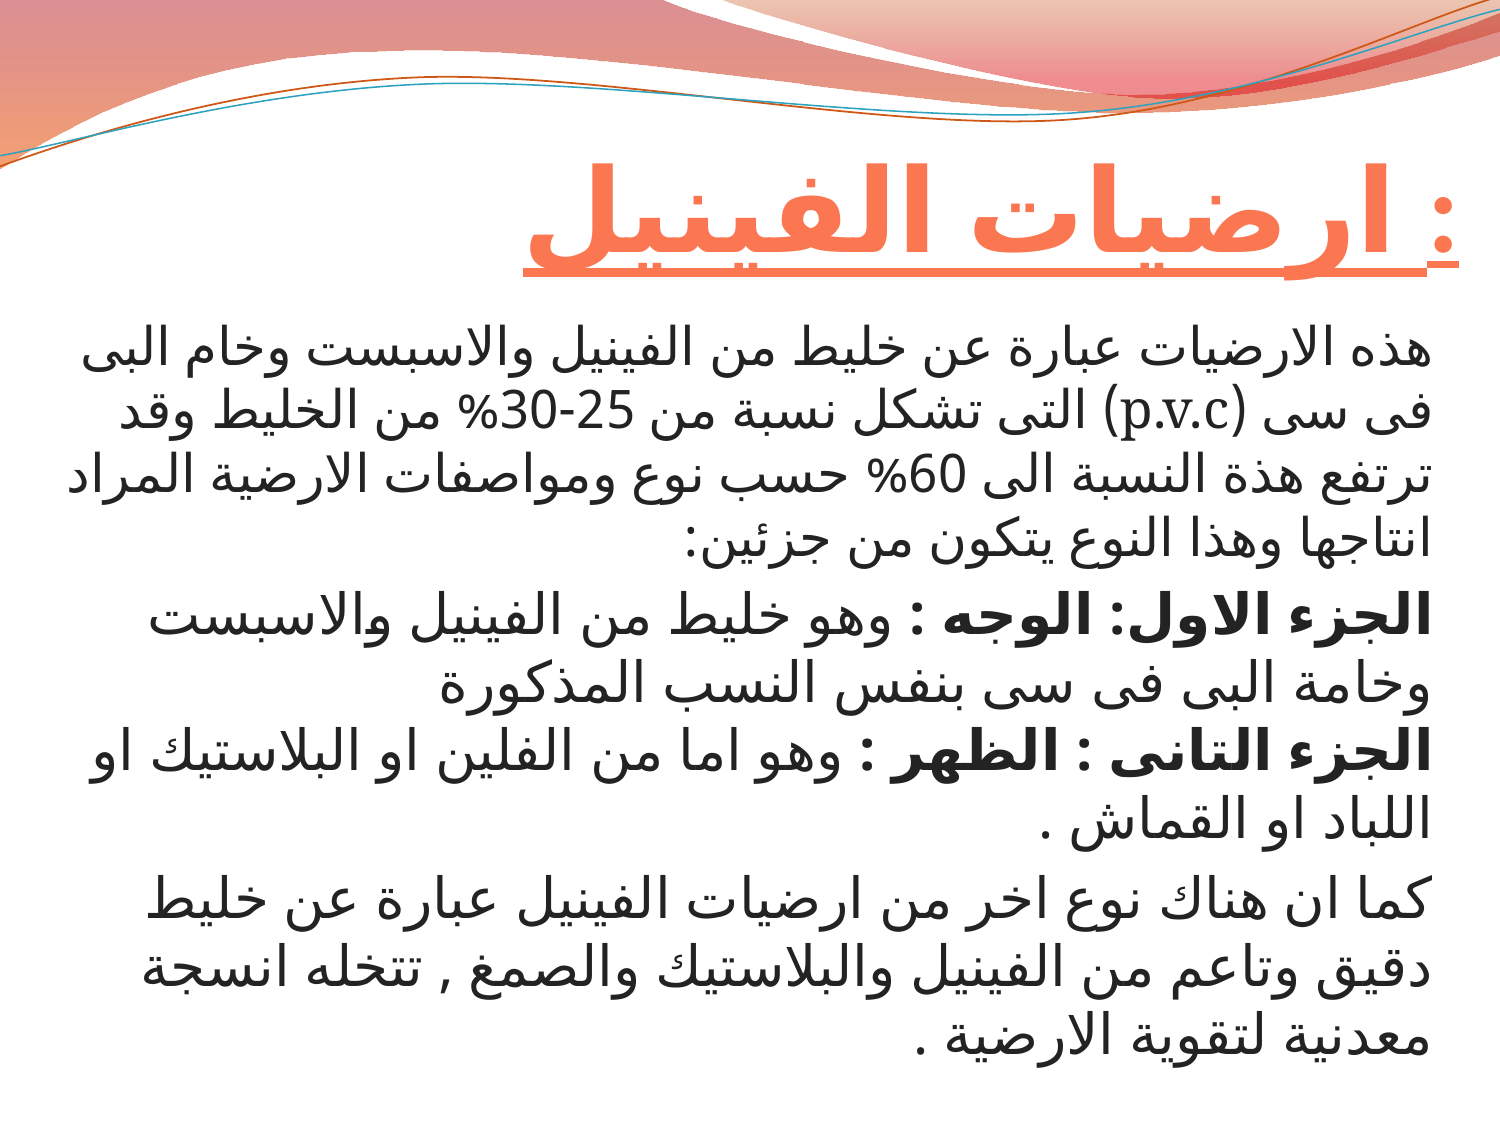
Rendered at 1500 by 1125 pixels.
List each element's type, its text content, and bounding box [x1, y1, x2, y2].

title ارضيات الفينيل : [187, 35, 1463, 277]
subtitle هذه الارضيات عبارة عن خليط من الفينيل والاسبست وخام البى فى سى (p.v.c) التى تشكل نسبة من 25-30% من الخليط وقد ترتفع هذة النسبة الى 60% حسب نوع ومواصفات الارضية المراد انتاجها وهذا النوع يتكون من جزئين: الجزء الاول: الوجه : وهو خليط من الفينيل والاسبست وخامة البى فى سى بنفس النسب المذكورة الجزء التانى : الظهر : وهو اما من الفلين او البلاستيك او اللباد او القماش . كما ان هناك نوع اخر من ارضيات الفينيل عبارة عن خليط دقيق وتاعم من الفينيل والبلاستيك والصمغ , تتخله انسجة معدنية لتقوية الارضية . [58, 304, 1437, 1079]
